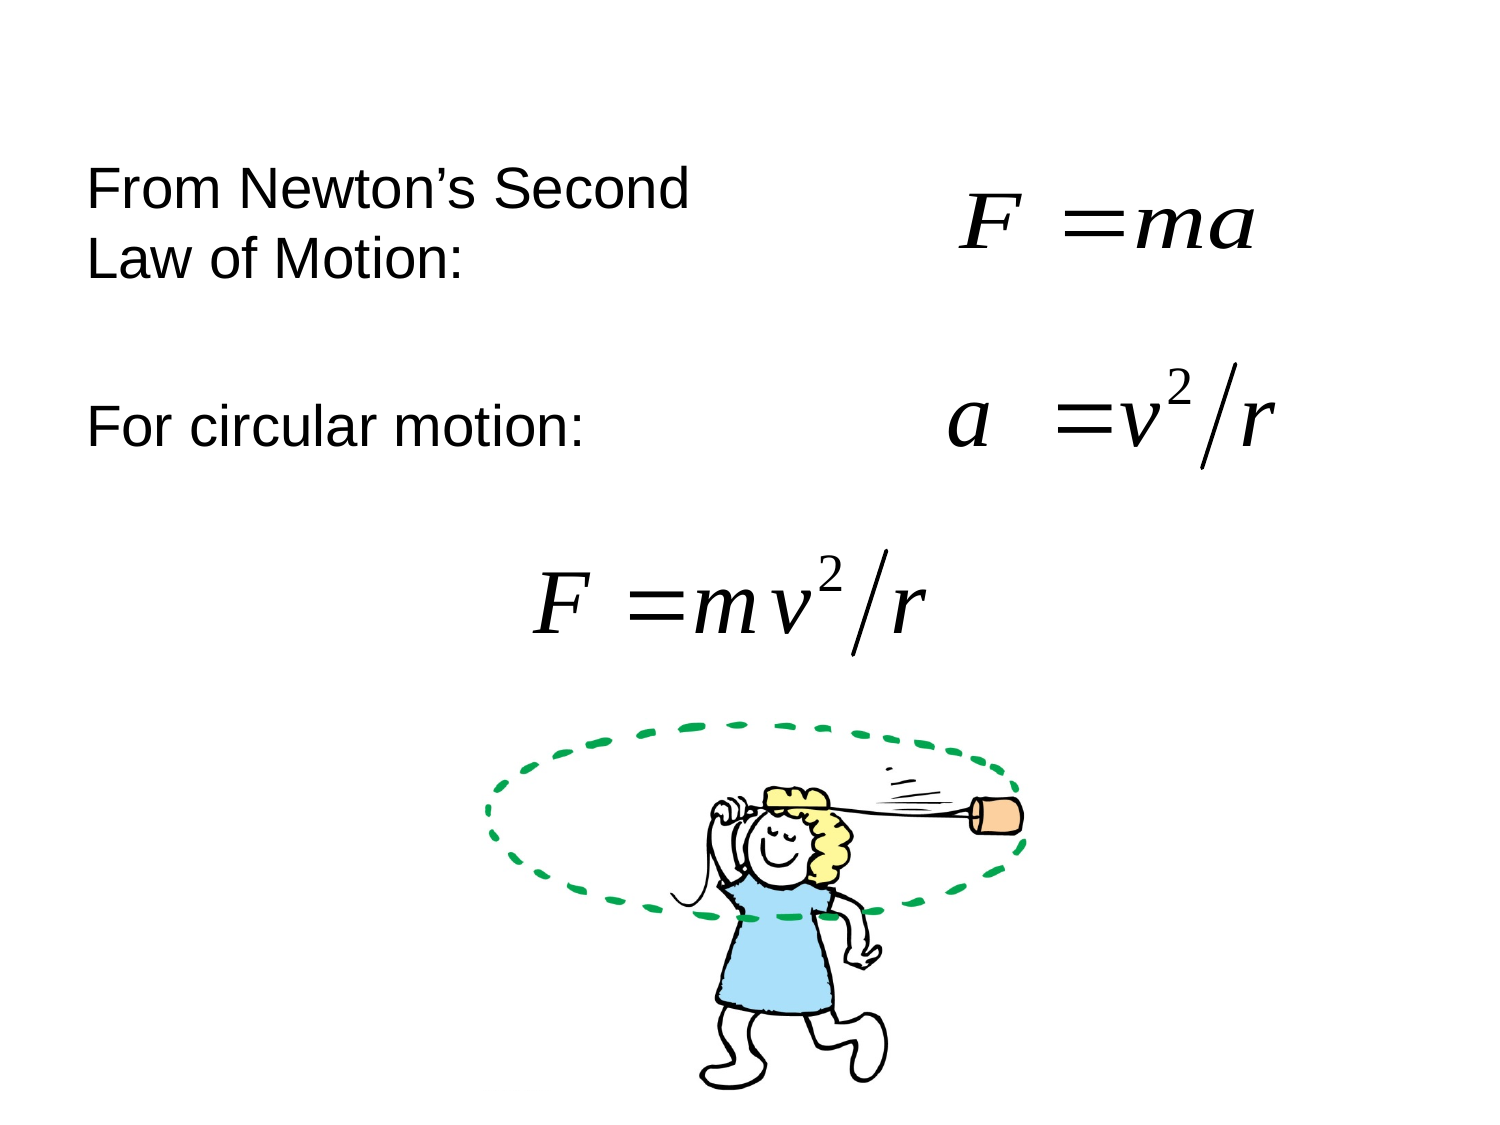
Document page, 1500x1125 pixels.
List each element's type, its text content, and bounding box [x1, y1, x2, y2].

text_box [940, 172, 1280, 270]
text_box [516, 532, 949, 672]
picture [481, 718, 1029, 1092]
text_box For circular motion: [71, 380, 826, 466]
text_box From Newton’s Second Law of Motion: [71, 142, 733, 298]
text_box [932, 346, 1295, 501]
